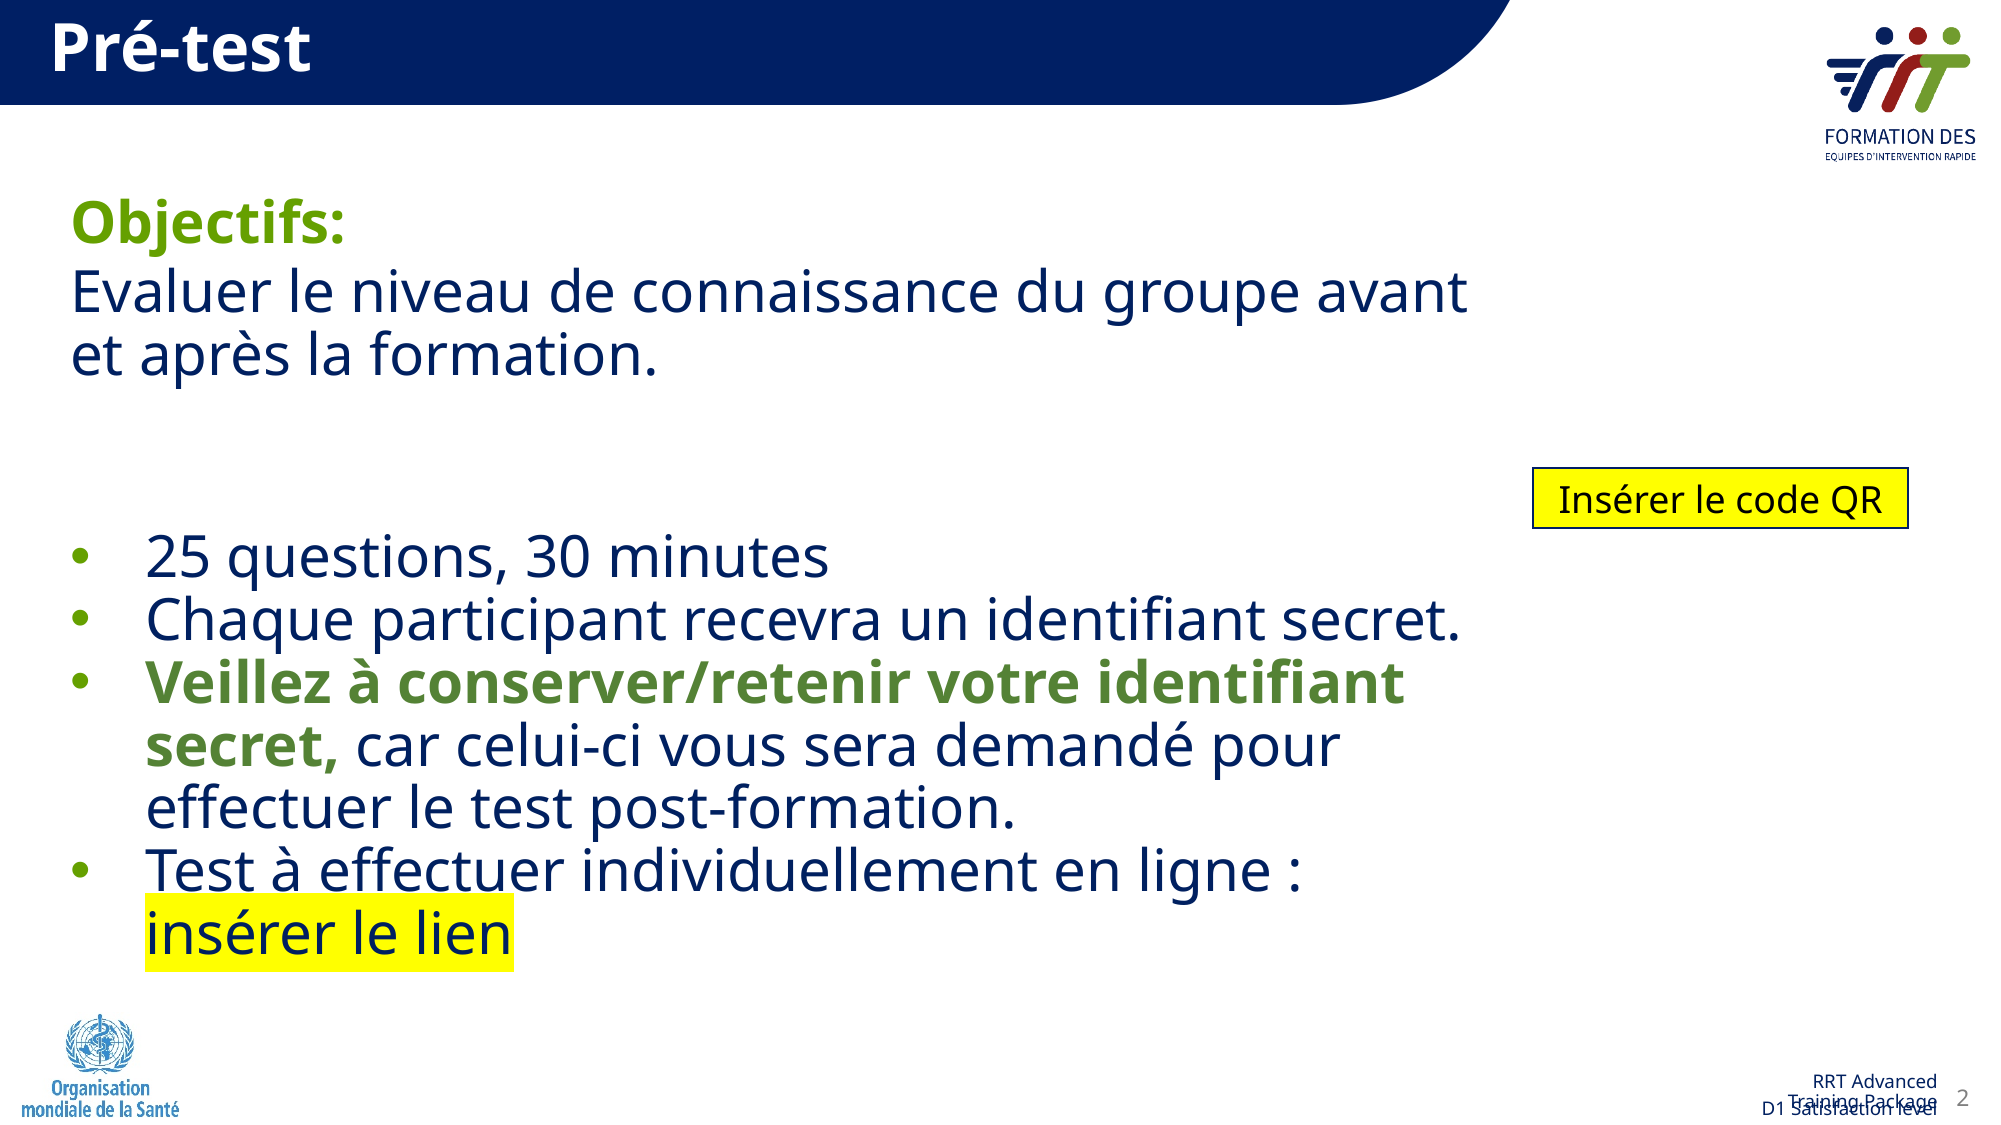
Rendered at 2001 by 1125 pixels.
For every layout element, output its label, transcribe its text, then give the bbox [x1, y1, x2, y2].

picture [1825, 26, 1976, 162]
picture [20, 1012, 180, 1118]
text_box Insérer le code QR [1533, 468, 1909, 529]
title Pré-test [41, 0, 1309, 104]
picture [0, 0, 1533, 105]
list Objectifs: Evaluer le niveau de connaissance du groupe avant et après la formation. 25 questions, 30 minutes Chaque participant recevra un identifiant secret. Veillez à conserver/retenir votre identifiant secret, car celui-ci vous sera demandé pour effectuer le test post-formation. Test à effectuer individuellement en ligne : insérer le lien [62, 185, 1491, 940]
